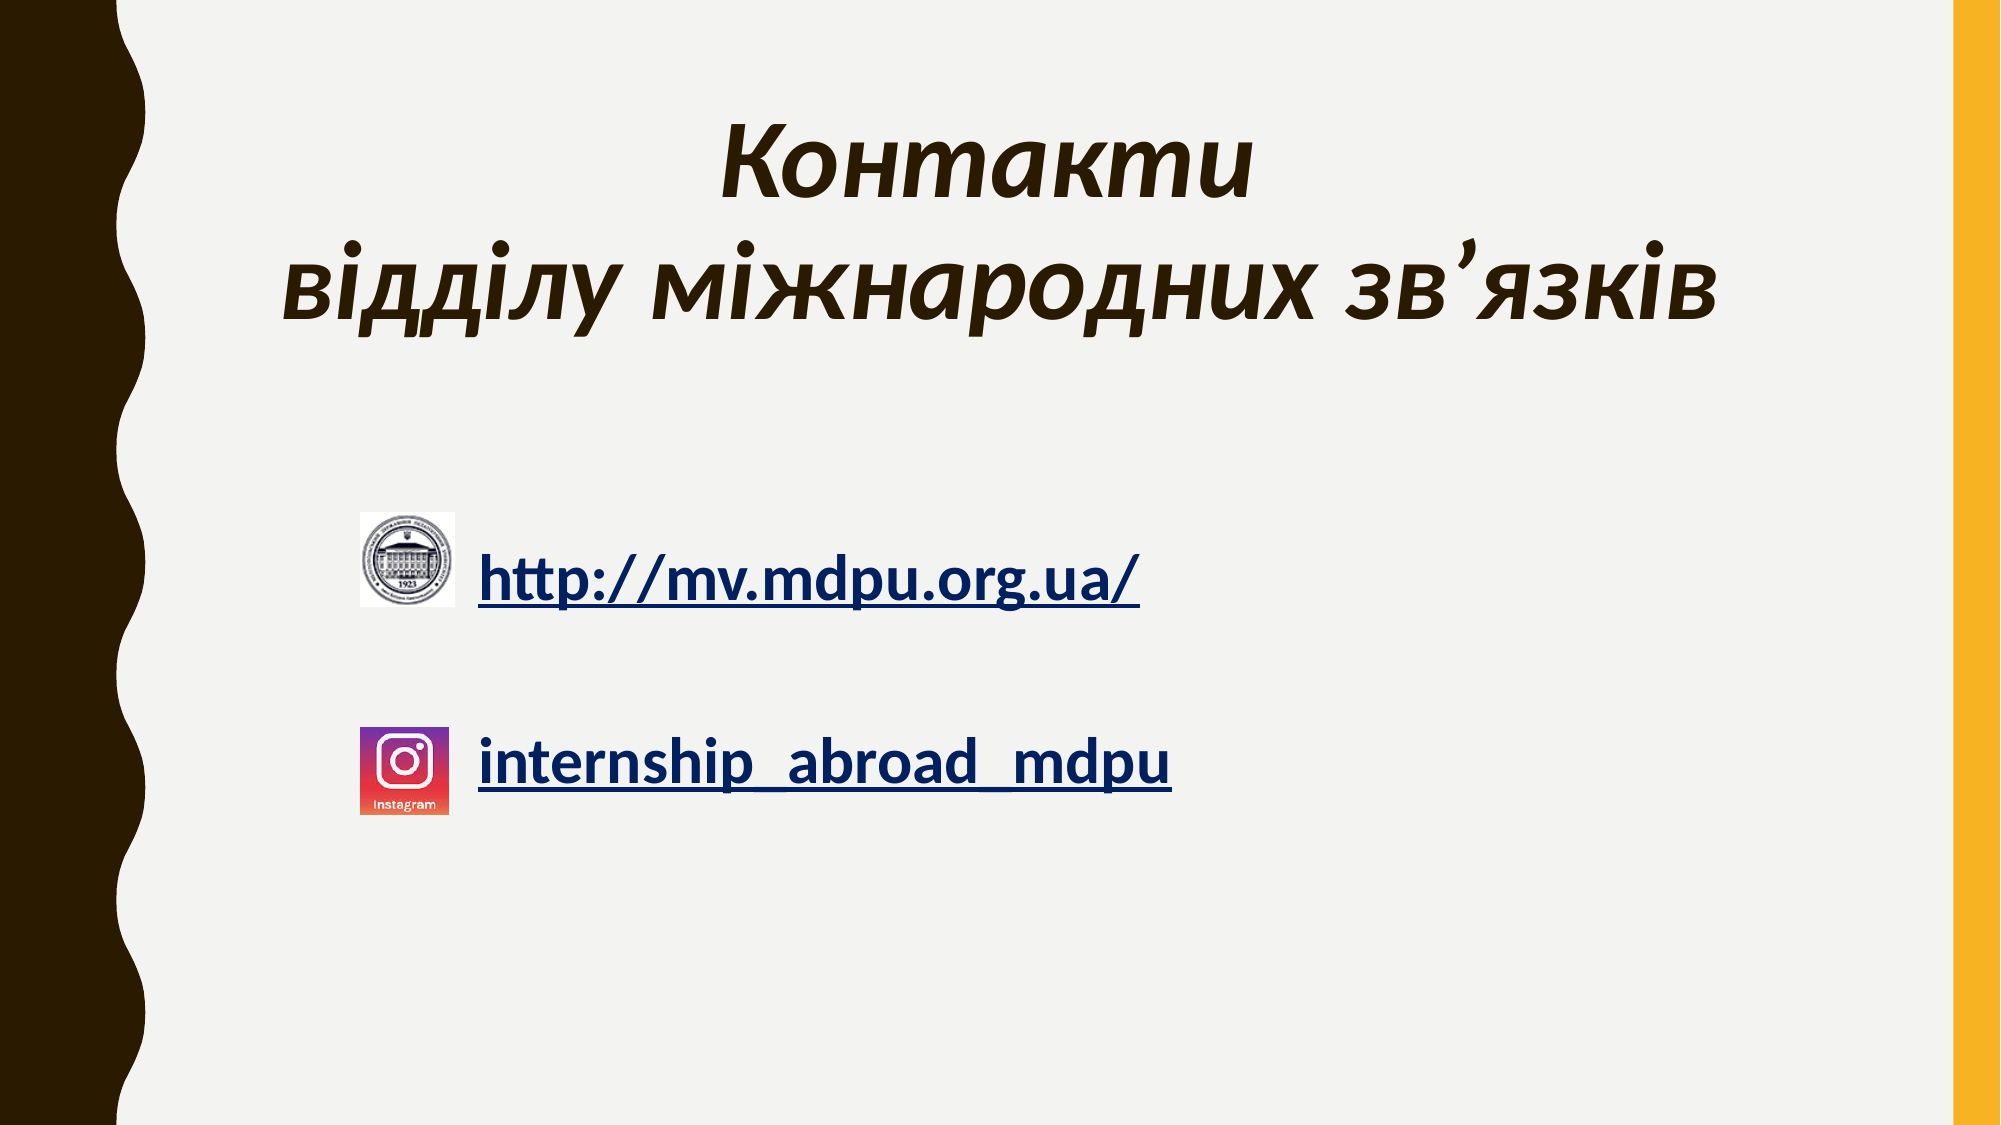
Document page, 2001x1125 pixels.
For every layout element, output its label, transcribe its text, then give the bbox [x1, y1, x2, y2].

text_box Контакти відділу міжнародних зв’язків [237, 94, 1763, 350]
picture [360, 727, 449, 816]
picture [360, 512, 455, 607]
text_box http://mv.mdpu.org.ua/ internship_abroad_mdpu [467, 537, 1681, 1003]
